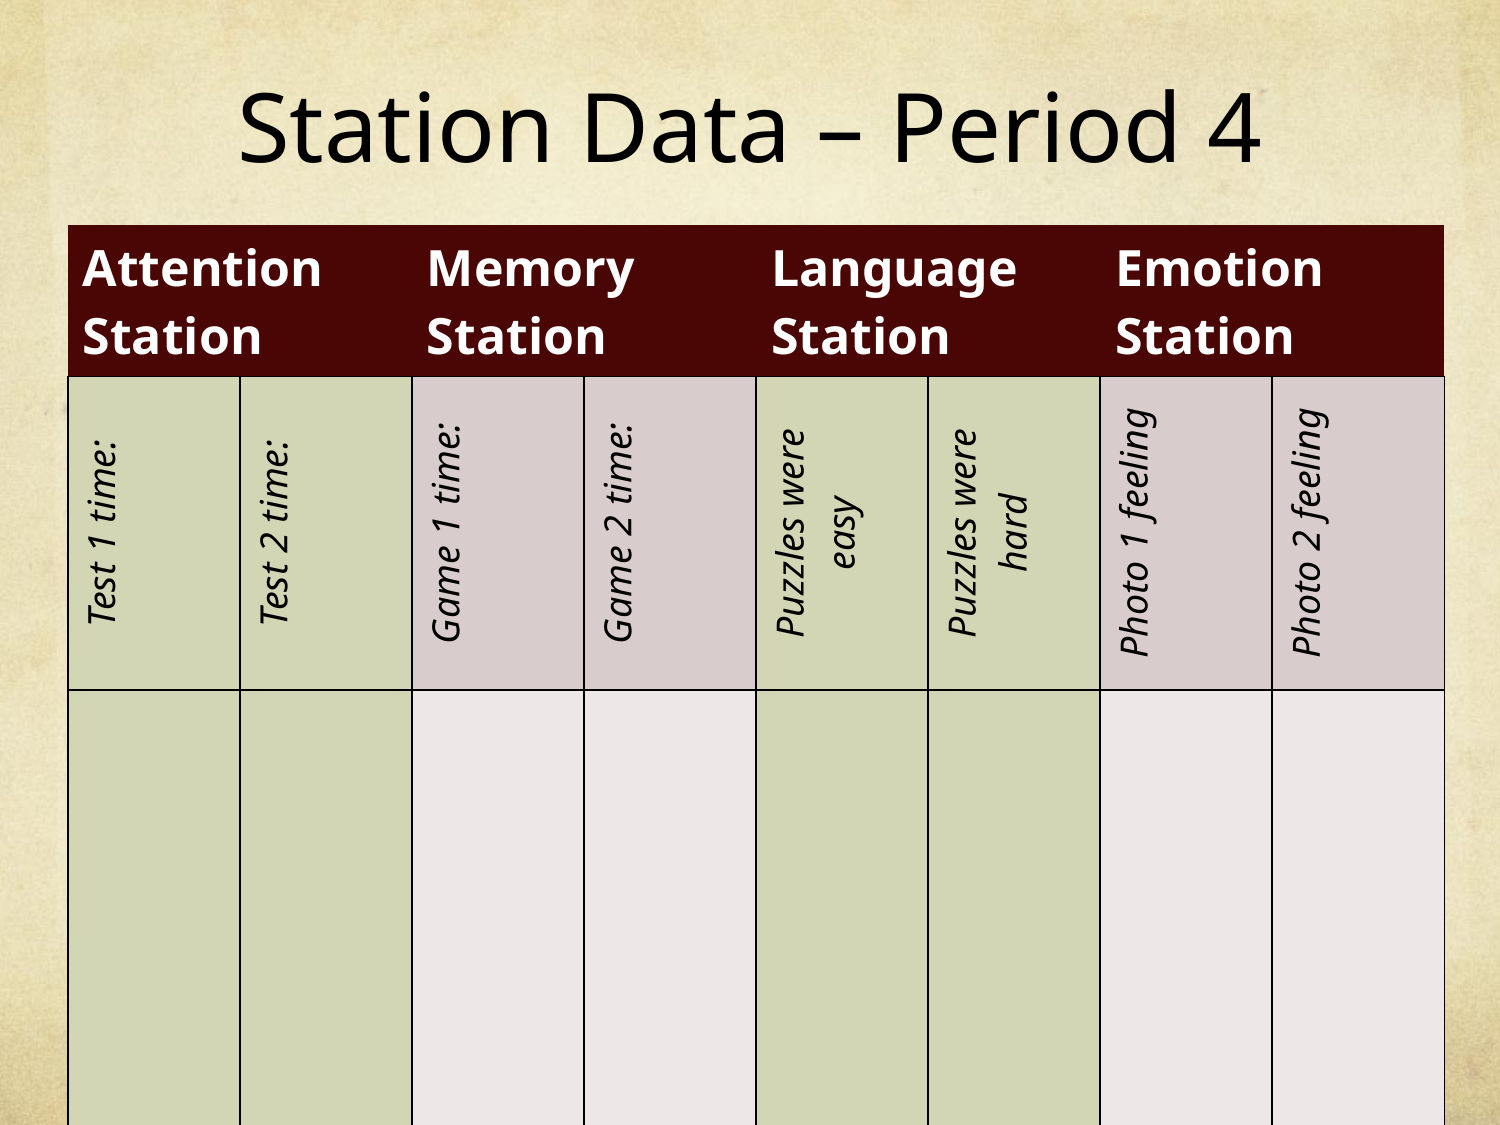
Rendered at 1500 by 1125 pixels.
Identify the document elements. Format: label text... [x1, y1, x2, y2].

table_cell [757, 691, 927, 1125]
table_header Attention Station [68, 225, 412, 376]
title Station Data – Period 4 [150, 53, 1350, 196]
table_cell [585, 691, 755, 1125]
table_cell Game 1 time: [413, 377, 583, 689]
table_header Language Station [756, 225, 1100, 376]
table_cell Photo 2 feeling [1273, 377, 1444, 689]
table_cell Test 1 time: [69, 377, 239, 689]
table_cell [413, 691, 583, 1125]
table_cell [929, 691, 1099, 1125]
table_cell Puzzles were easy [757, 377, 927, 689]
table_cell [241, 691, 411, 1125]
table_cell Game 2 time: [585, 377, 755, 689]
table_cell [69, 691, 239, 1125]
table_cell Photo 1 feeling [1101, 377, 1271, 689]
picture [0, 0, 1500, 1125]
table_header Emotion Station [1100, 225, 1444, 376]
table_cell Puzzles were hard [929, 377, 1099, 689]
table_cell [1101, 691, 1271, 1125]
table_cell [1273, 691, 1444, 1125]
table_header Memory Station [412, 225, 756, 376]
table_cell Test 2 time: [241, 377, 411, 689]
